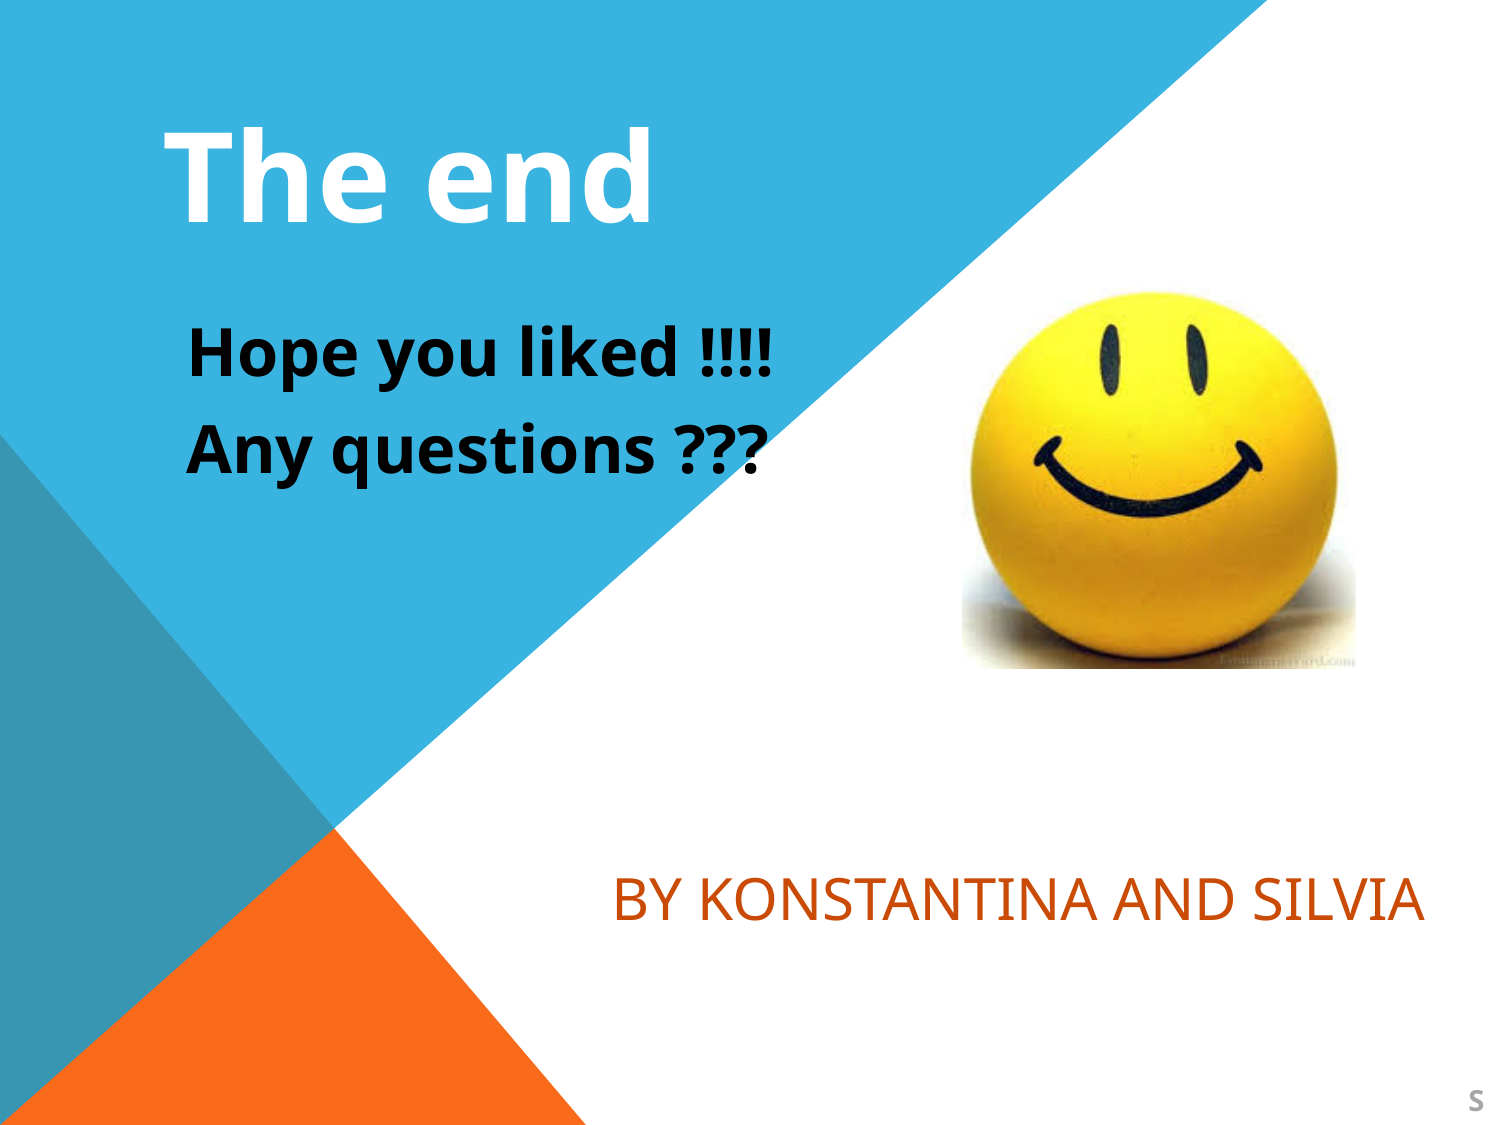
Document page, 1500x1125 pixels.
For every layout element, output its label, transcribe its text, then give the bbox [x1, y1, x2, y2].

title by konstantina and Silvia [596, 893, 1452, 1072]
picture [962, 287, 1356, 669]
list Hope you liked !!!! Any questions ??? [171, 302, 796, 848]
list The end [147, 90, 1099, 193]
text_box S [1453, 1075, 1500, 1125]
